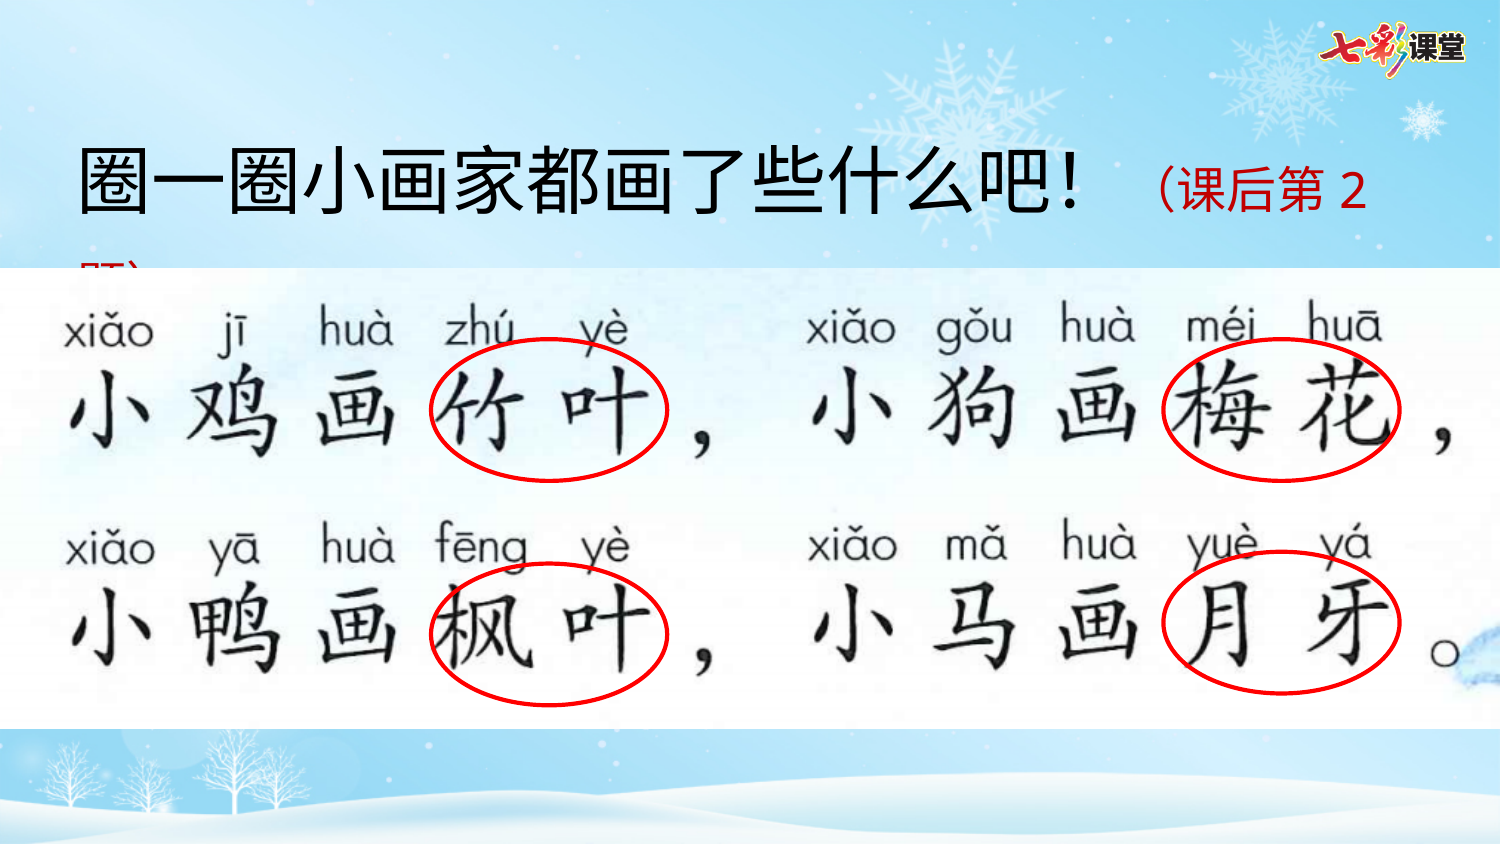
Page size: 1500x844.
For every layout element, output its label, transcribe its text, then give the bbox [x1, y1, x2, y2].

picture [0, 0, 1500, 844]
text_box 圈一圈小画家都画了些什么吧！（课后第2题） [64, 83, 1447, 266]
